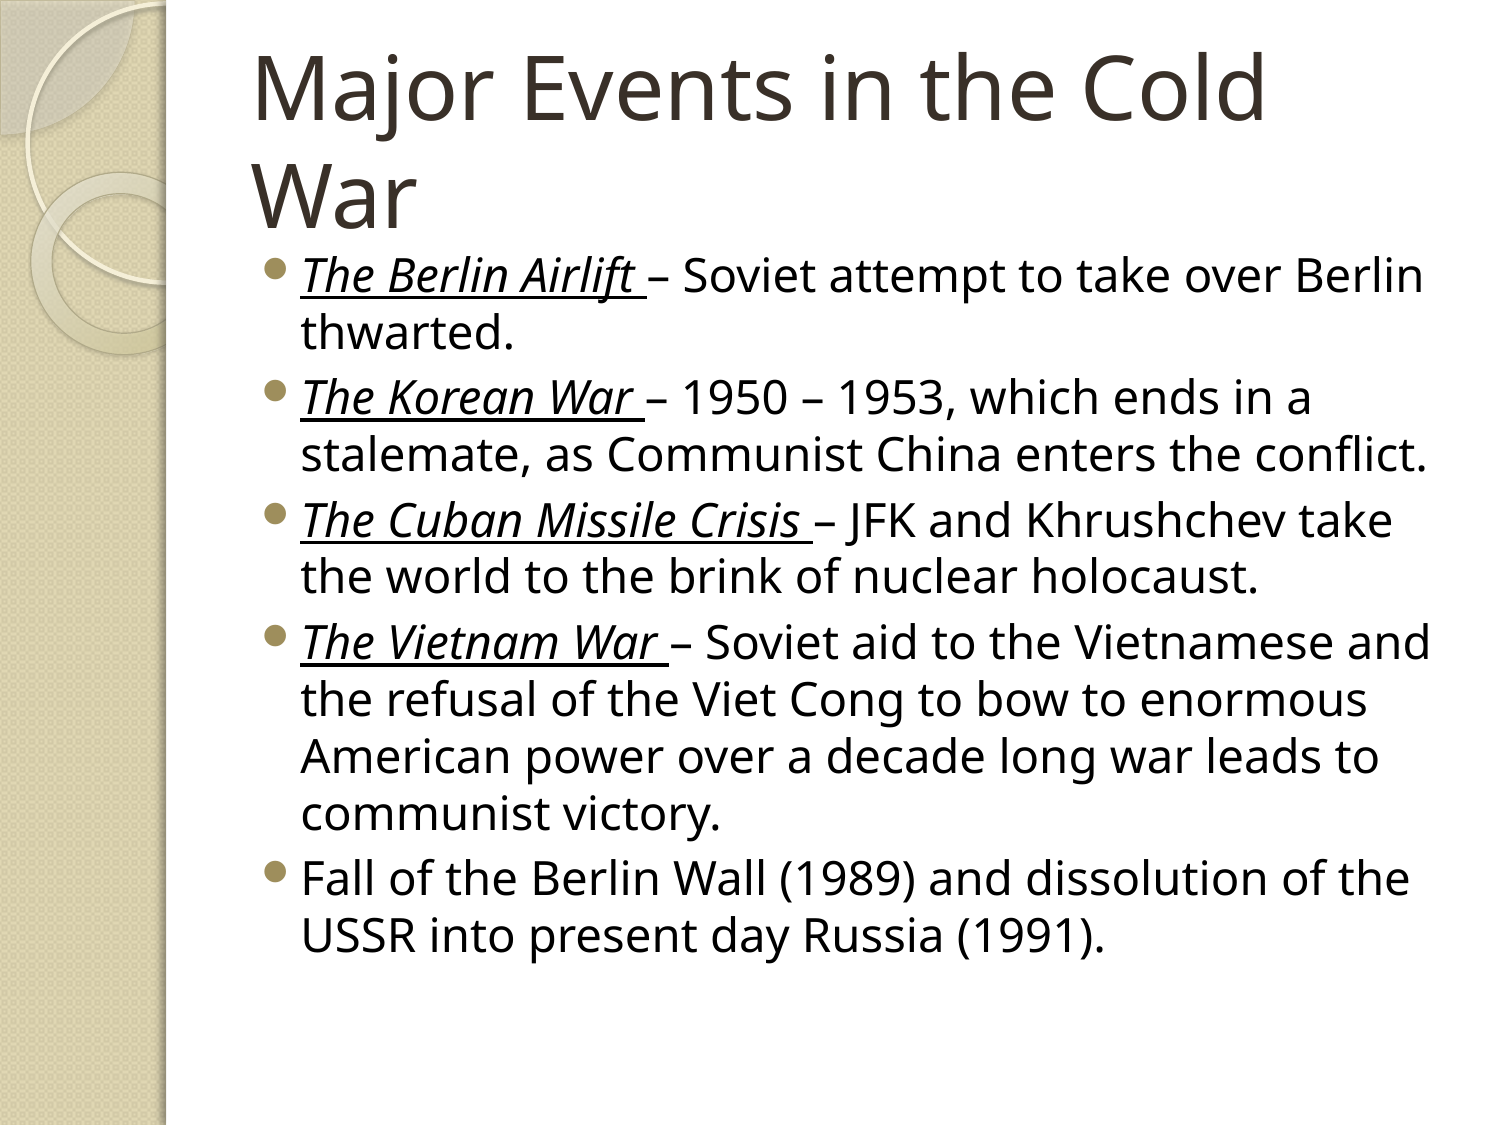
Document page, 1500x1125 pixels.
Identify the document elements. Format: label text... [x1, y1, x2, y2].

list The Berlin Airlift – Soviet attempt to take over Berlin thwarted. The Korean War – 1950 – 1953, which ends in a stalemate, as Communist China enters the conflict. The Cuban Missile Crisis – JFK and Khrushchev take the world to the brink of nuclear holocaust. The Vietnam War – Soviet aid to the Vietnamese and the refusal of the Viet Cong to bow to enormous American power over a decade long war leads to communist victory. Fall of the Berlin Wall (1989) and dissolution of the USSR into present day Russia (1991). [235, 237, 1466, 1025]
title Major Events in the Cold War [235, 45, 1466, 233]
